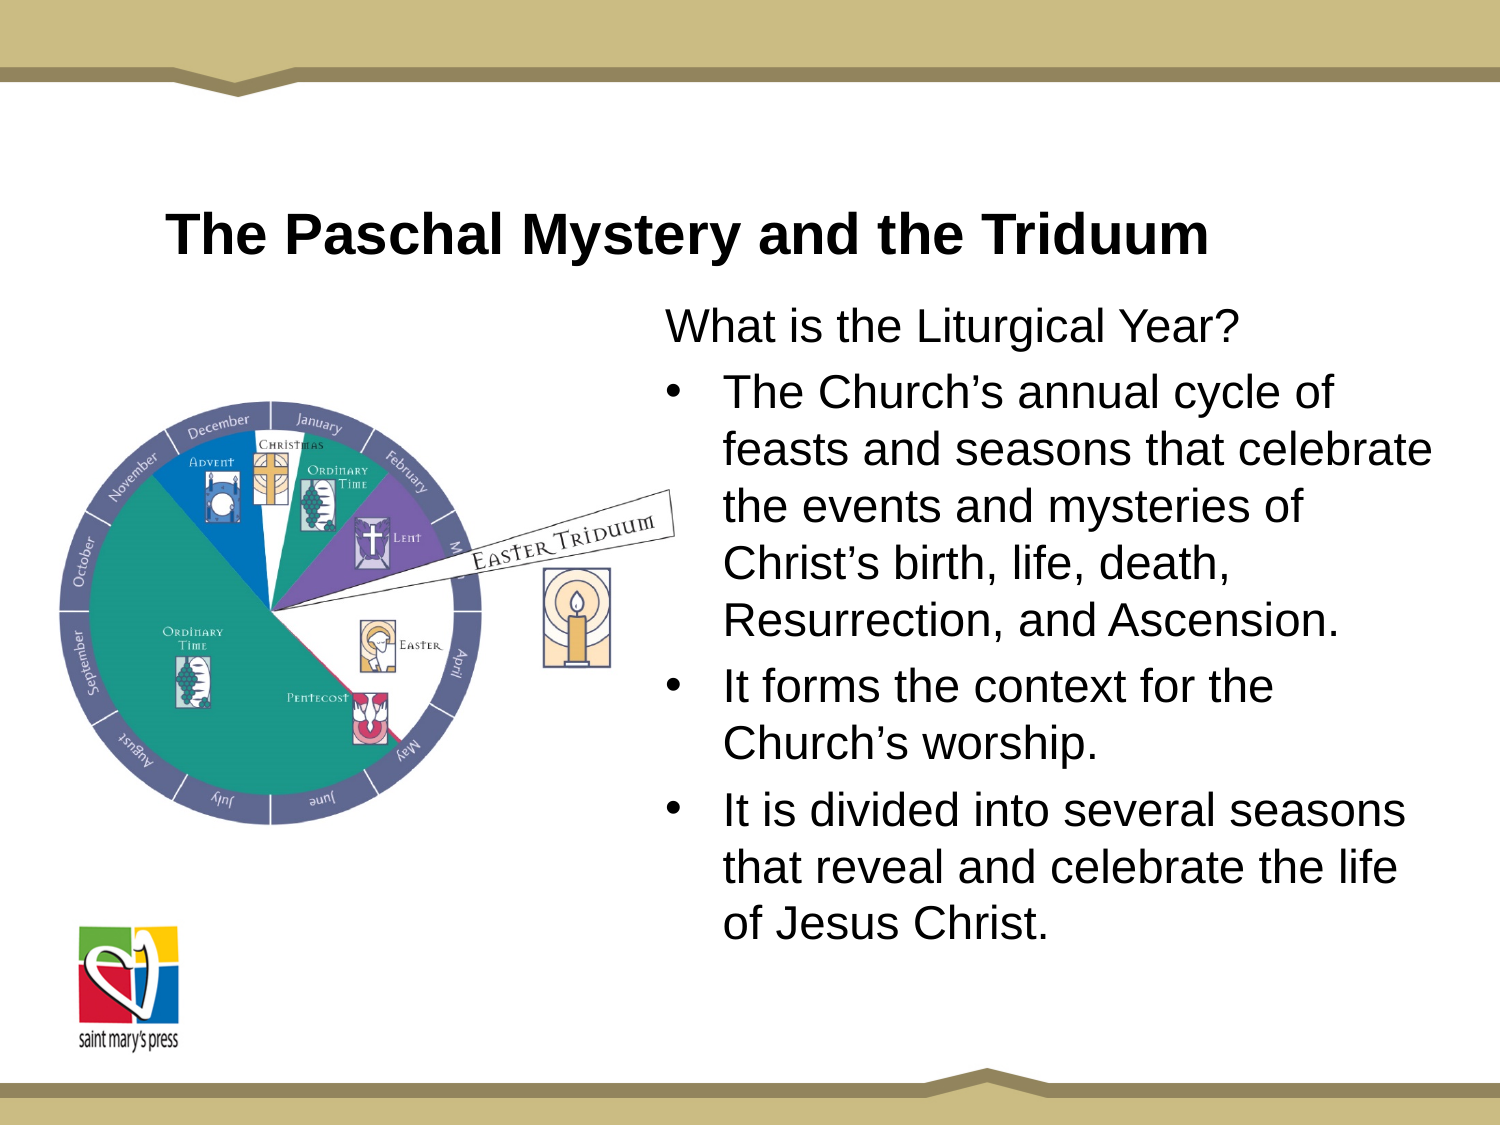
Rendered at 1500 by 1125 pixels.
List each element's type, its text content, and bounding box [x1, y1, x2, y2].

title The Paschal Mystery and the Triduum [150, 187, 1500, 275]
picture [0, 0, 1500, 1125]
list What is the Liturgical Year? The Church’s annual cycle of feasts and seasons that celebrate the events and mysteries of Christ’s birth, life, death, Resurrection, and Ascension. It forms the context for the Church’s worship. It is divided into several seasons that reveal and celebrate the life of Jesus Christ. [650, 287, 1450, 1005]
